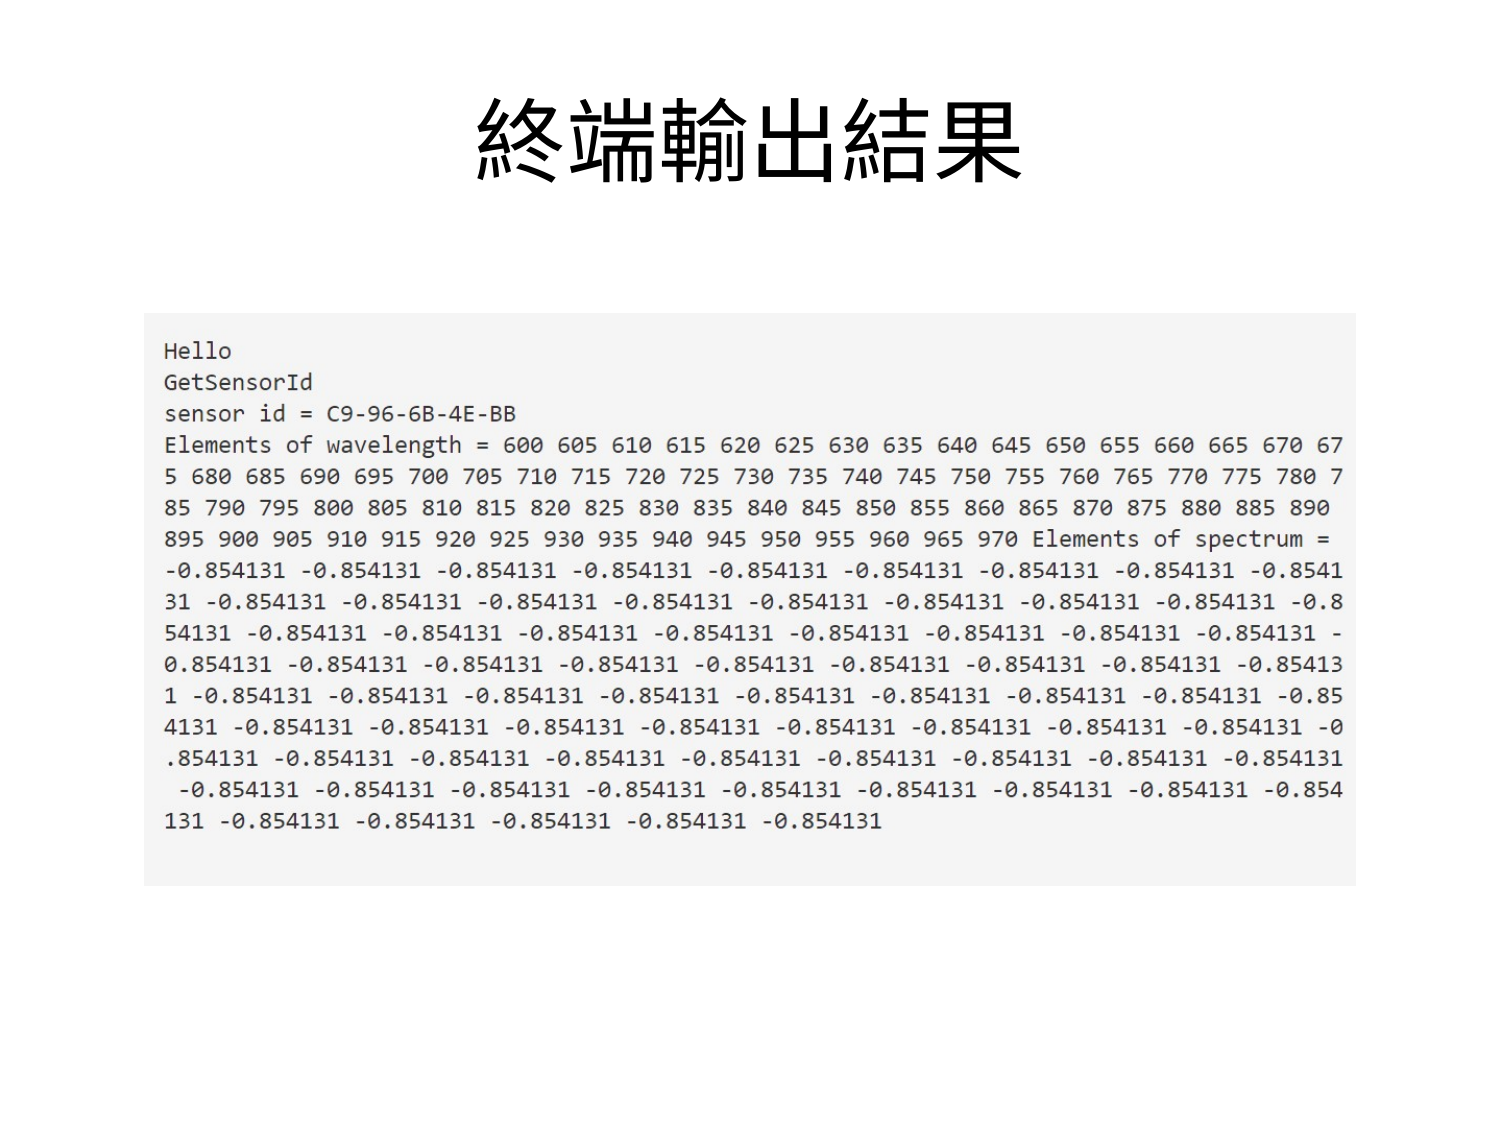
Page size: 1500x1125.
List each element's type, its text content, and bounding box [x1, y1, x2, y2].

title 終端輸出結果 [75, 45, 1425, 233]
picture [144, 312, 1356, 886]
